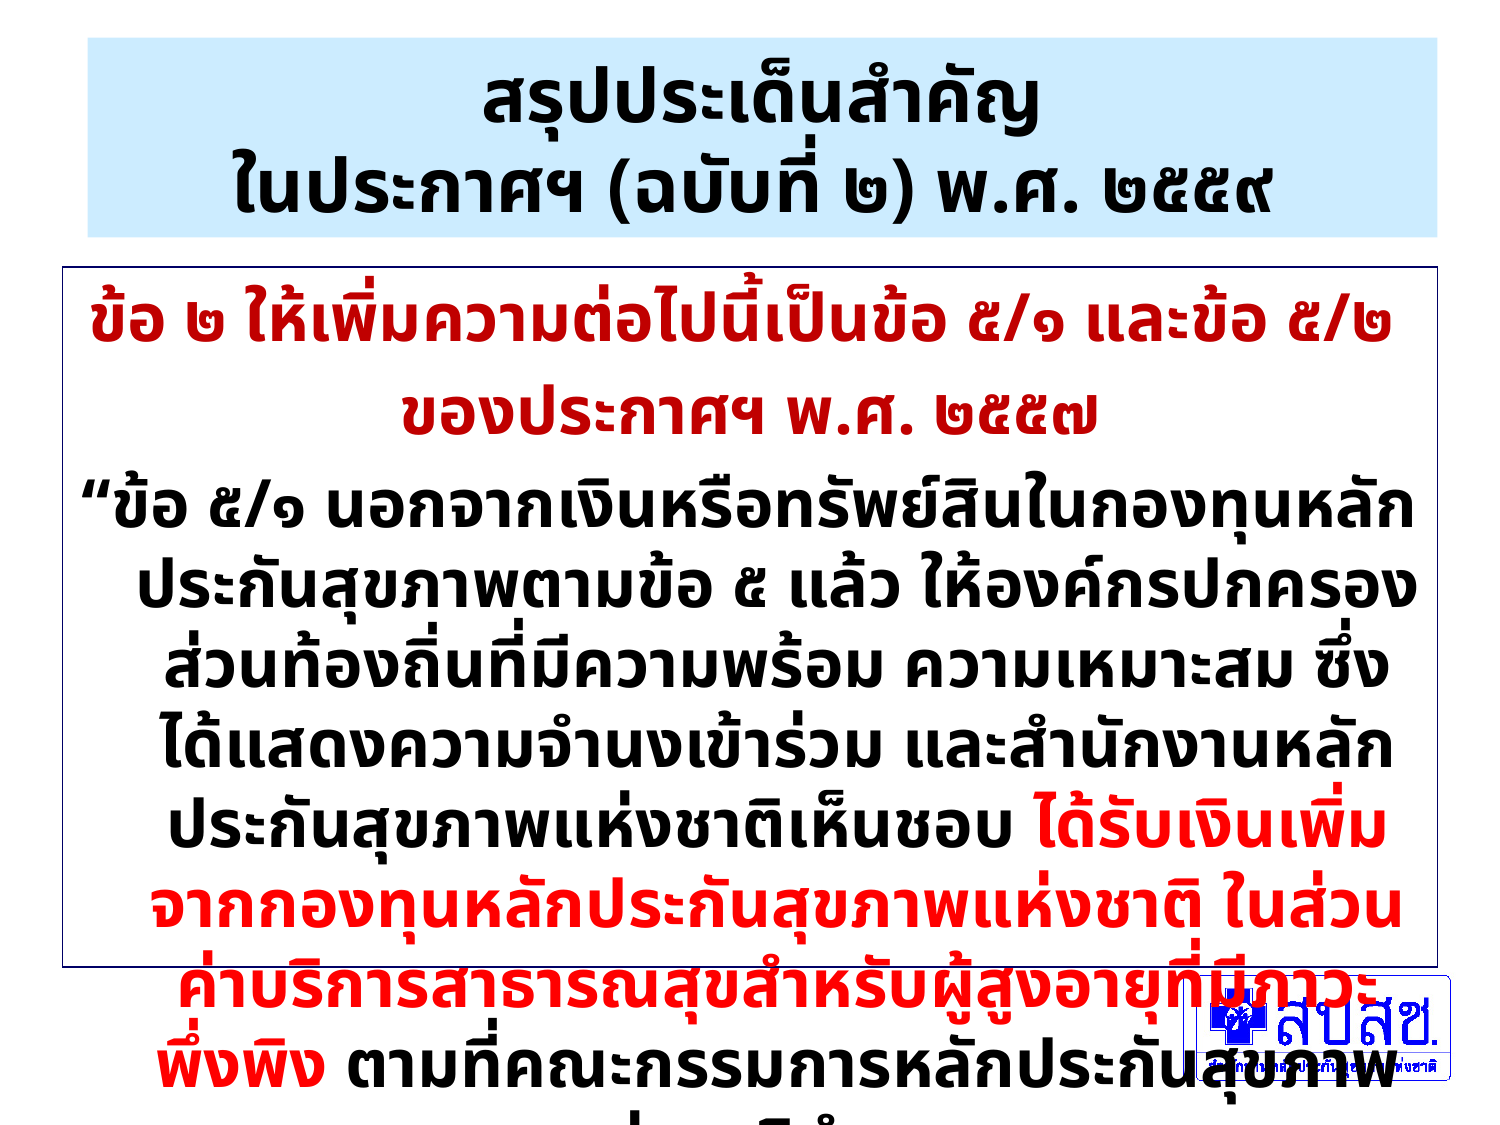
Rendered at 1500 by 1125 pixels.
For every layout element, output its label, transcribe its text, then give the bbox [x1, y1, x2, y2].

picture [0, 0, 1500, 1125]
title สรุปประเด็นสำคัญ ในประกาศฯ (ฉบับที่ ๒) พ.ศ. ๒๕๕๙ [87, 37, 1438, 238]
list ข้อ ๒ ให้เพิ่มความต่อไปนี้เป็นข้อ ๕/๑ และข้อ ๕/๒ ของประกาศฯ พ.ศ. ๒๕๕๗ “ข้อ ๕/๑ นอกจากเงินหรือทรัพย์สินในกองทุนหลักประกันสุขภาพตามข้อ ๕ แล้ว ให้องค์กรปกครองส่วนท้องถิ่นที่มีความพร้อม ความเหมาะสม ซึ่งได้แสดงความจำนงเข้าร่วม และสำนักงานหลักประกันสุขภาพแห่งชาติเห็นชอบ ได้รับเงินเพิ่มจากกองทุนหลักประกันสุขภาพแห่งชาติ ในส่วนค่าบริการสาธารณสุขสำหรับผู้สูงอายุที่มีภาวะพึ่งพิง ตามที่คณะกรรมการหลักประกันสุขภาพแห่งชาติกำหนด [62, 266, 1438, 968]
